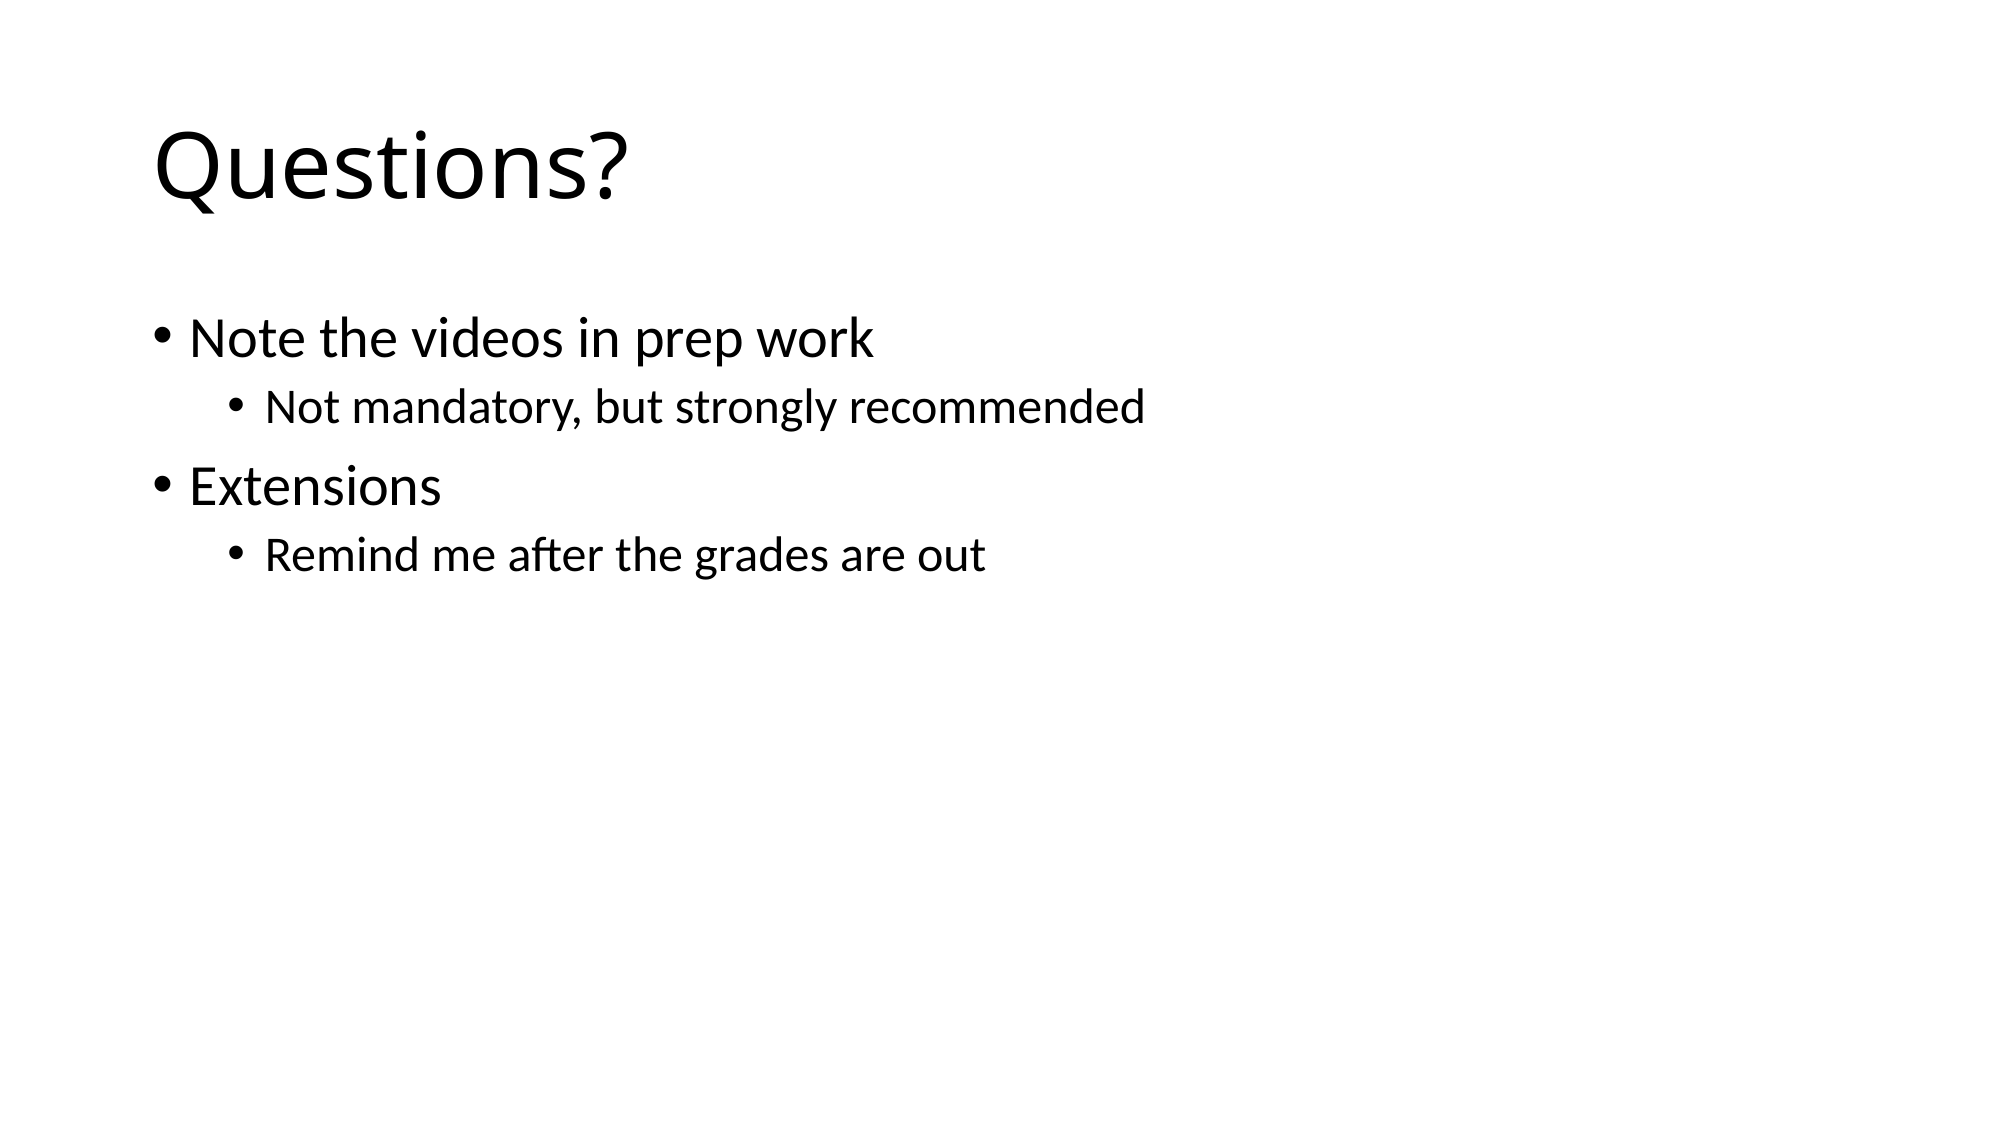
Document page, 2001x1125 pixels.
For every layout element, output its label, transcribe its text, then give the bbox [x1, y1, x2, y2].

title Questions? [137, 59, 1863, 278]
list Note the videos in prep work Not mandatory, but strongly recommended Extensions Remind me after the grades are out [137, 299, 1863, 1014]
